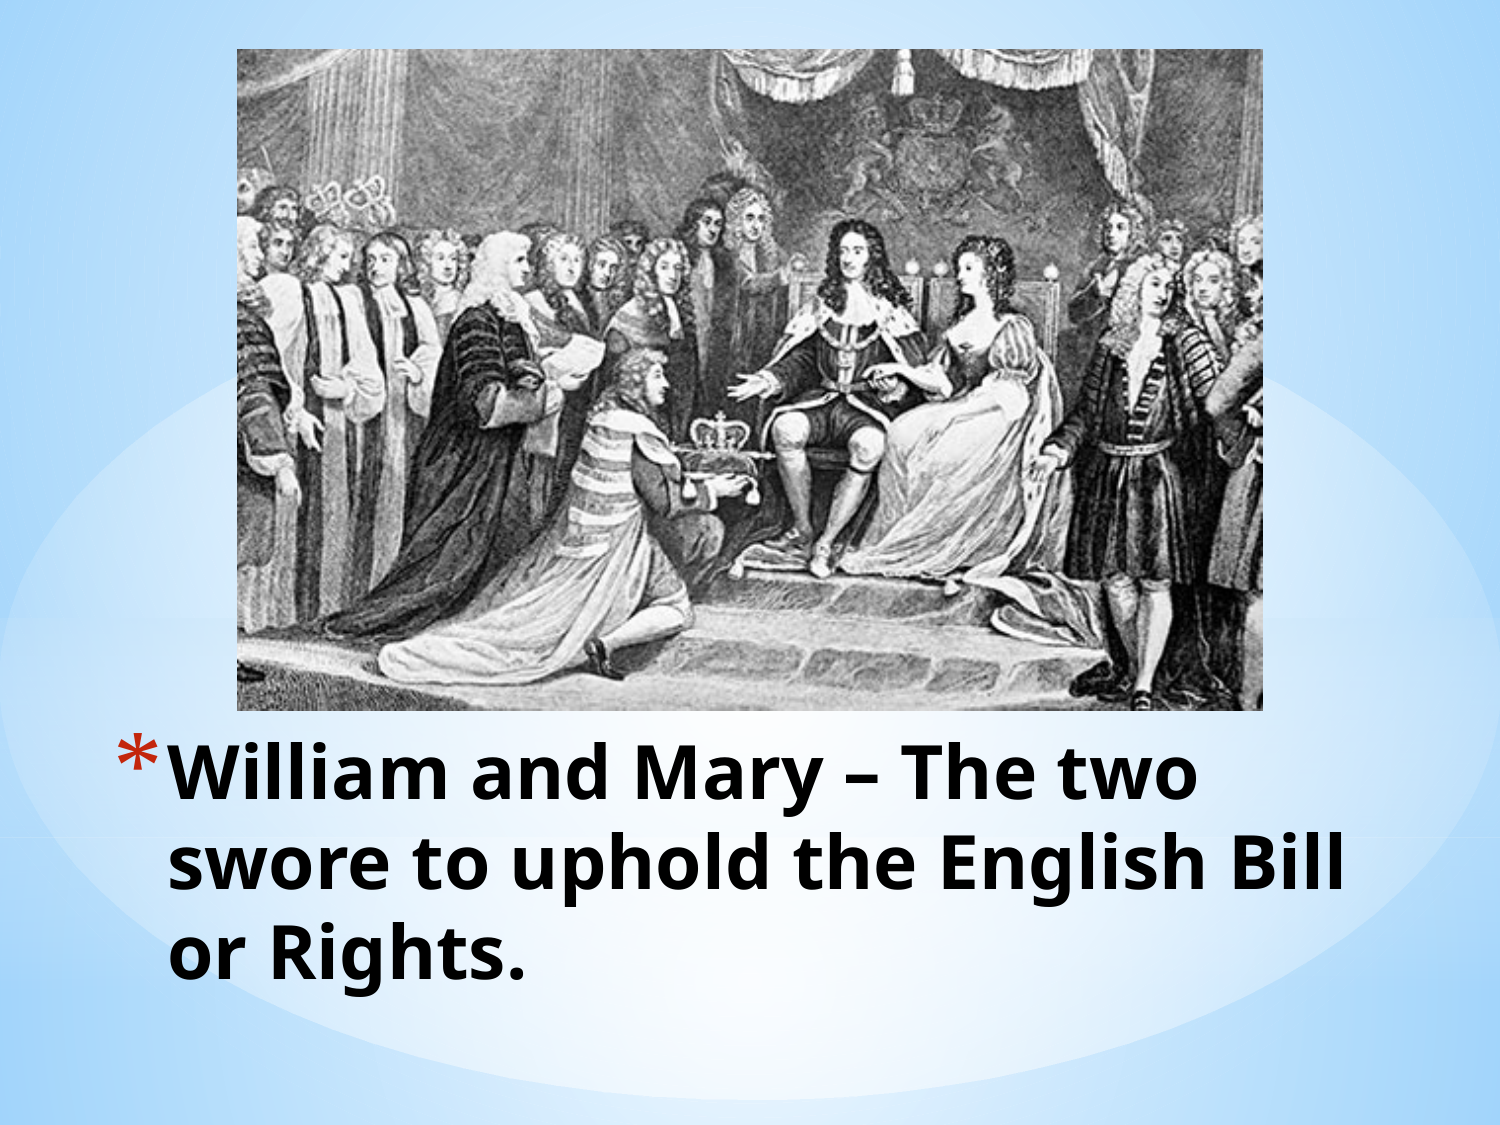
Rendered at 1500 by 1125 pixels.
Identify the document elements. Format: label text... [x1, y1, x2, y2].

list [237, 49, 1263, 711]
title William and Mary – The two swore to uphold the English Bill or Rights. [99, 717, 1425, 905]
